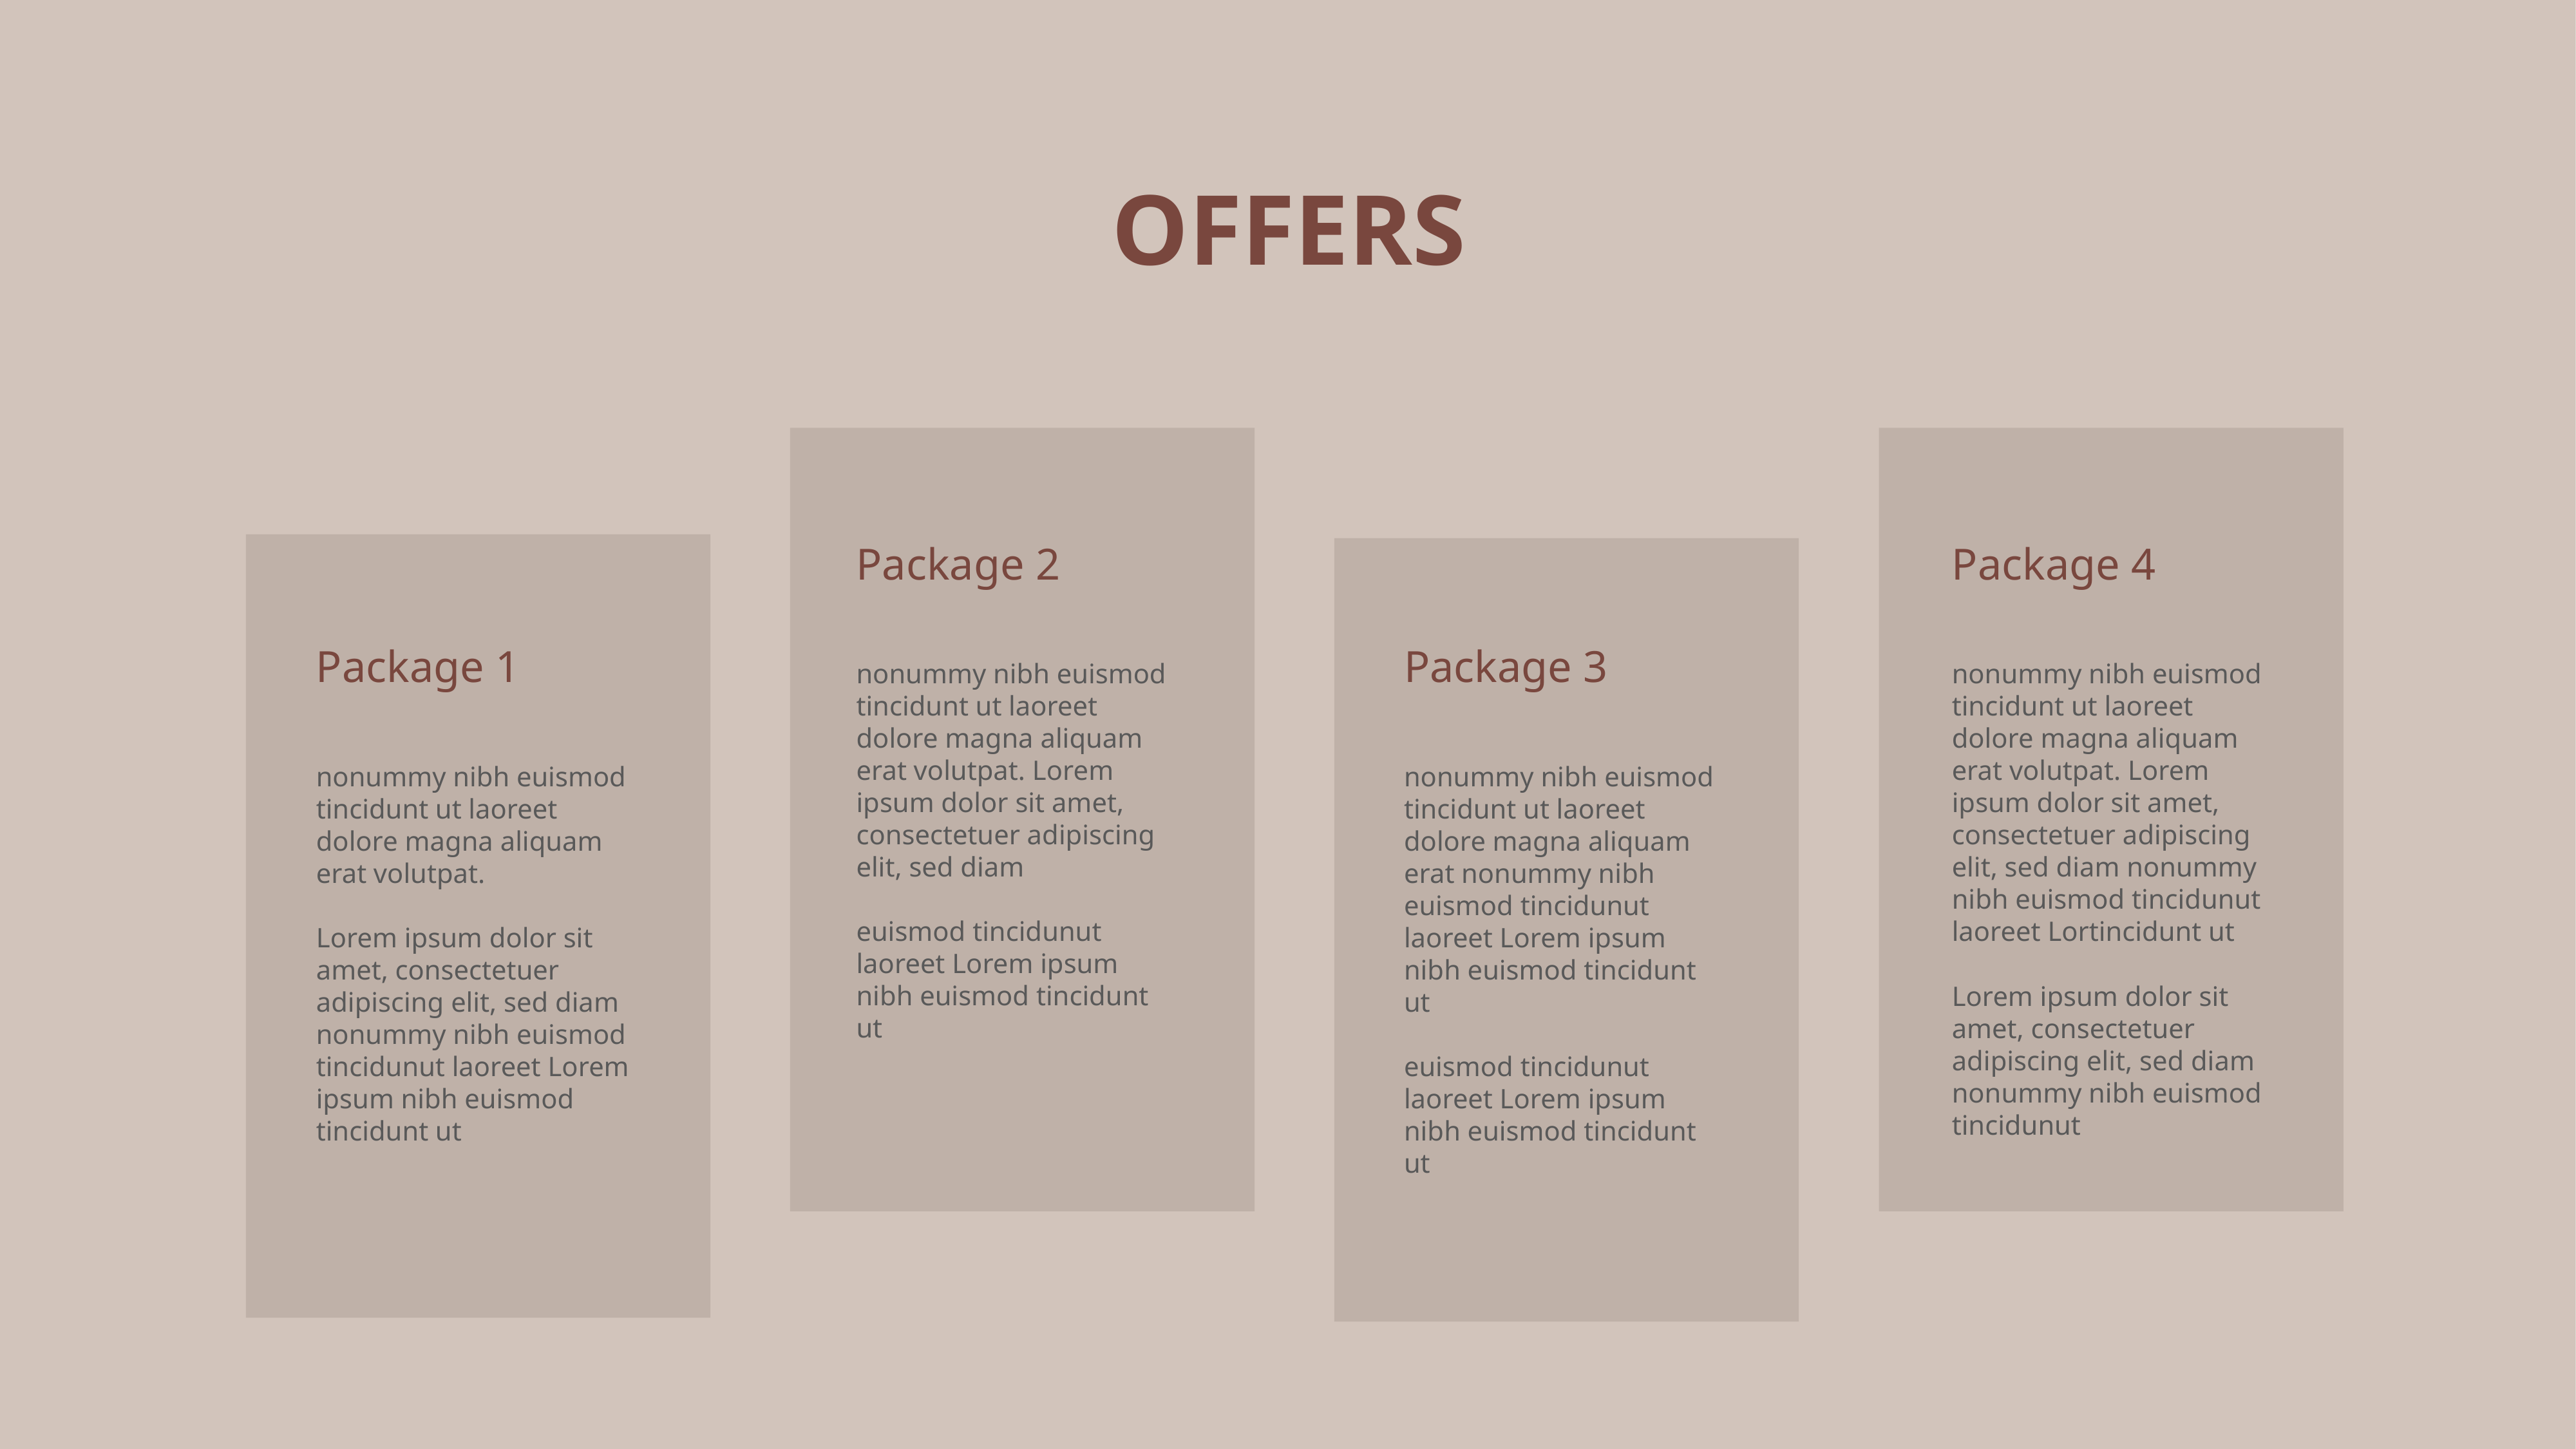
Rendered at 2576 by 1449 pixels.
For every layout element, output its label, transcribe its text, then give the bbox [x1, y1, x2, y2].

text_box Package 2 [846, 538, 1189, 621]
text_box [0, 0, 2576, 1449]
text_box Package 1 [307, 641, 649, 724]
text_box Package 4 [1942, 538, 2285, 621]
text_box [1334, 538, 1799, 1322]
text_box nonummy nibh euismod tincidunt ut laoreet dolore magna aliquam erat volutpat. Lorem ipsum dolor sit amet, consectetuer adipiscing elit, sed diam nonummy nibh euismod tincidunut laoreet Lortincidunt ut Lorem ipsum dolor sit amet, consectetuer adipiscing elit, sed diam nonummy nibh euismod tincidunut [1942, 652, 2285, 1151]
text_box [1879, 427, 2344, 1212]
text_box OFFERS [802, 176, 1776, 321]
text_box Package 3 [1394, 641, 1737, 724]
text_box [245, 534, 711, 1318]
text_box nonummy nibh euismod tincidunt ut laoreet dolore magna aliquam erat volutpat. Lorem ipsum dolor sit amet, consectetuer adipiscing elit, sed diam euismod tincidunut laoreet Lorem ipsum nibh euismod tincidunt ut [846, 652, 1189, 1045]
text_box nonummy nibh euismod tincidunt ut laoreet dolore magna aliquam erat nonummy nibh euismod tincidunut laoreet Lorem ipsum nibh euismod tincidunt ut euismod tincidunut laoreet Lorem ipsum nibh euismod tincidunt ut [1394, 755, 1737, 1151]
text_box [790, 427, 1255, 1212]
text_box nonummy nibh euismod tincidunt ut laoreet dolore magna aliquam erat volutpat. Lorem ipsum dolor sit amet, consectetuer adipiscing elit, sed diam nonummy nibh euismod tincidunut laoreet Lorem ipsum nibh euismod tincidunt ut [307, 755, 649, 1211]
